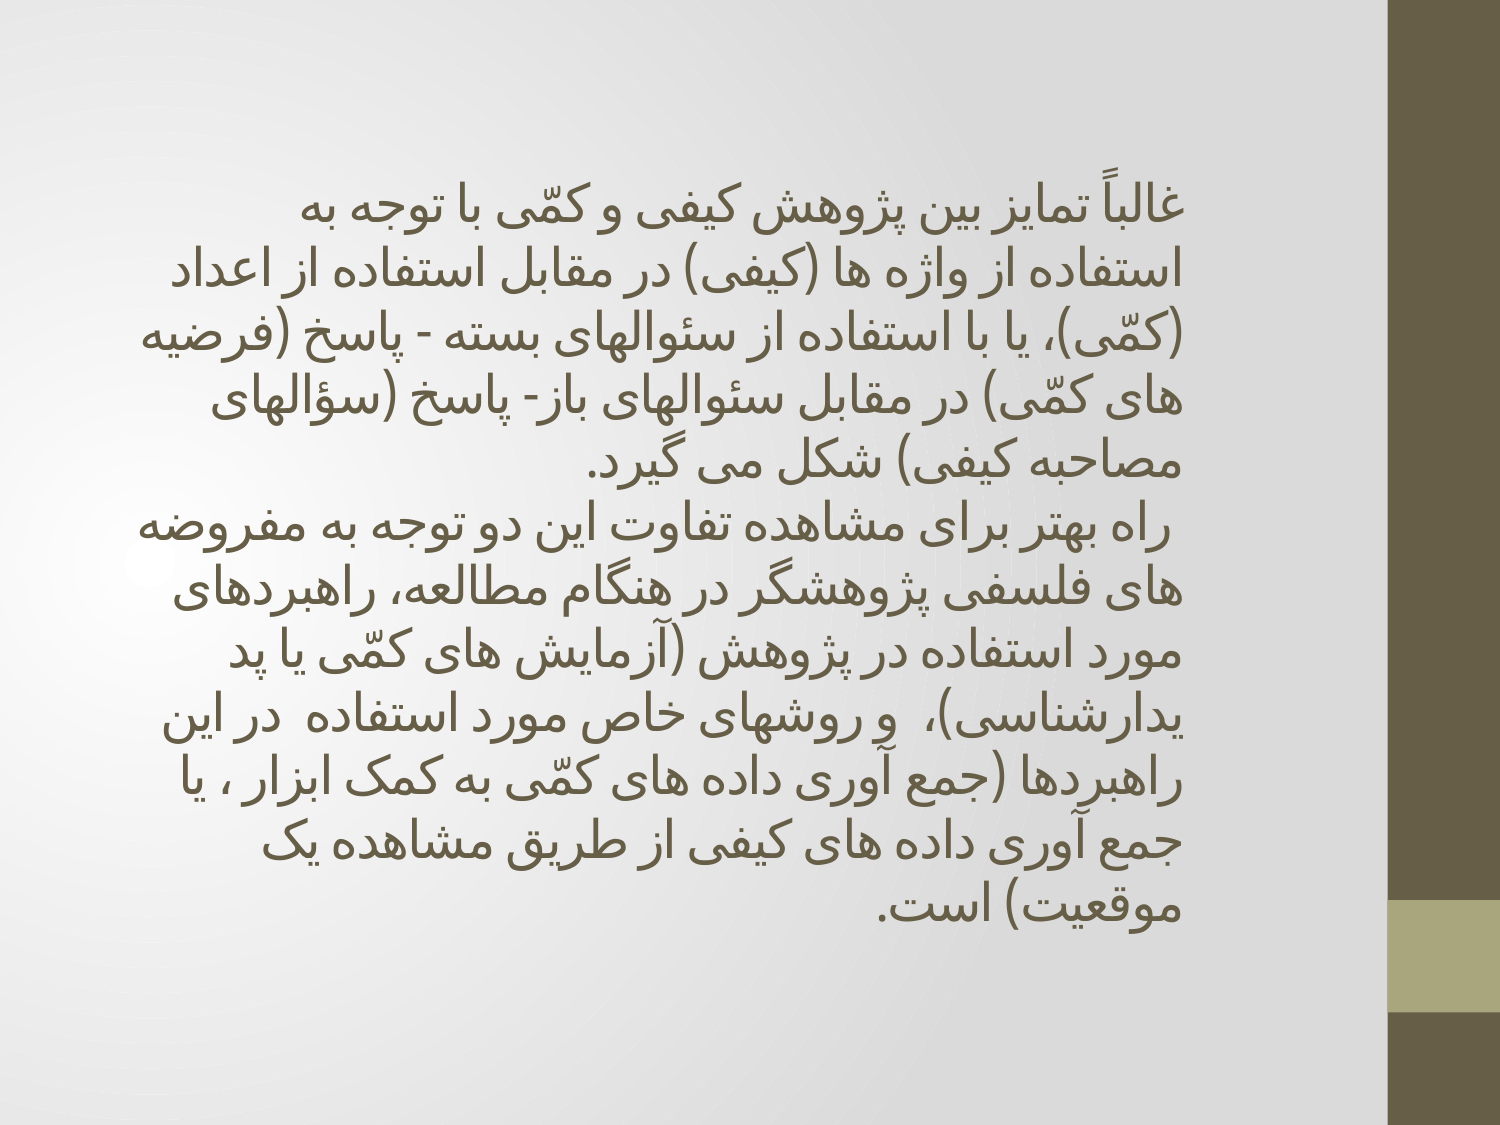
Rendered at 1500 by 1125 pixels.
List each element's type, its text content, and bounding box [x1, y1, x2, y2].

title غالباً تمایز بین پژوهش کیفی و کمّی با توجه به استفاده از واژه ها (کیفی) در مقابل استفاده از اعداد (کمّی)، یا با استفاده از سئوالهای بسته - پاسخ (فرضیه های کمّی) در مقابل سئوالهای باز- پاسخ (سؤالهای مصاحبه کیفی) شکل می گیرد. راه بهتر برای مشاهده تفاوت این دو توجه به مفروضه های فلسفی پژوهشگر در هنگام مطالعه، راهبردهای مورد استفاده در پژوهش (آزمایش های کمّی یا پد یدارشناسی)، و روشهای خاص مورد استفاده در این راهبردها (جمع آوری داده های کمّی به کمک ابزار ، یا جمع آوری داده های کیفی از طریق مشاهده یک موقعیت) است. [118, 162, 1200, 947]
